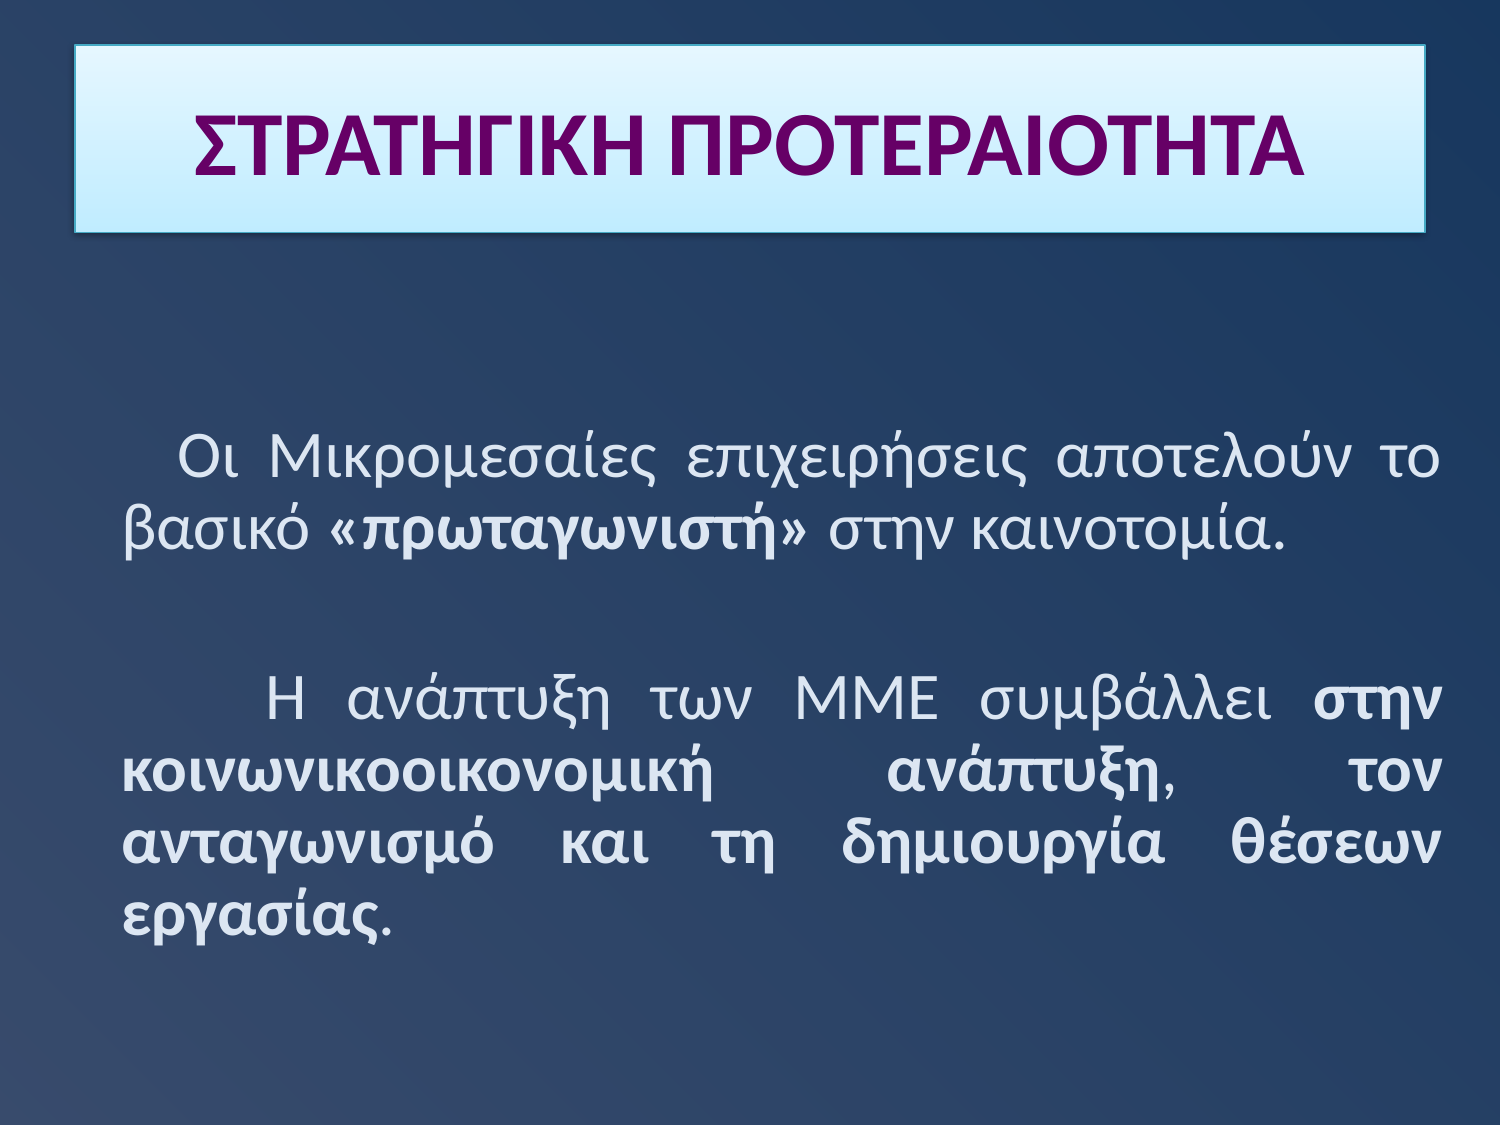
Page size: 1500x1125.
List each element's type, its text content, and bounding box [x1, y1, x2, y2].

list Οι Μικρομεσαίες επιχειρήσεις αποτελούν το βασικό «πρωταγωνιστή» στην καινοτομία. Η ανάπτυξη των ΜΜΕ συμβάλλει στην κοινωνικοοικονομική ανάπτυξη, τον ανταγωνισμό και τη δημιουργία θέσεων εργασίας. [50, 254, 1459, 1071]
title ΣΤΡΑΤΗΓΙΚΗ ΠΡΟΤΕΡΑΙΟΤΗΤΑ [74, 44, 1426, 233]
